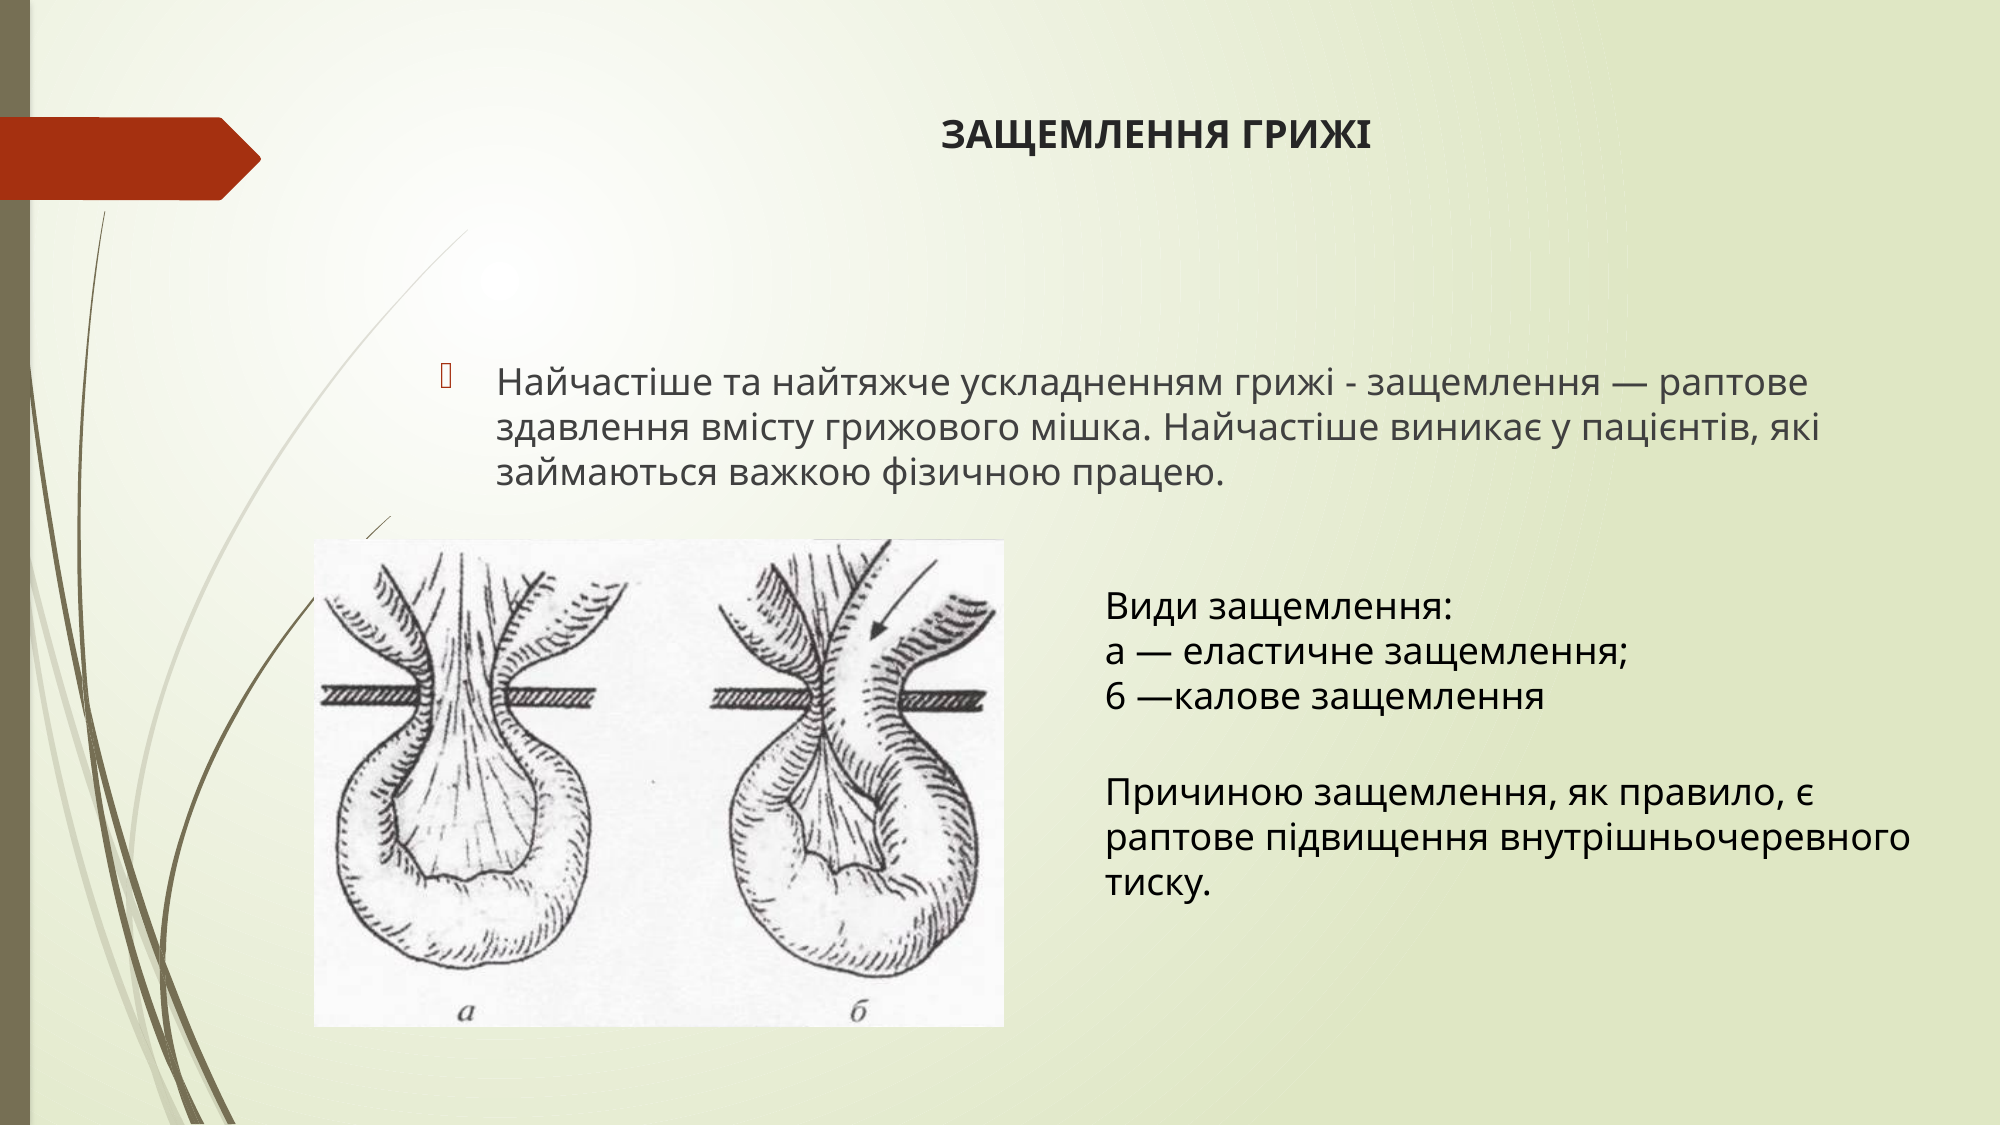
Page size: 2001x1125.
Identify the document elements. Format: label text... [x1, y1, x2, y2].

list Найчастіше та найтяжче ускладненням грижі - защемлення — раптове здавлення вмісту грижового мішка. Найчастіше виникає у пацієнтів, які займаються важкою фізичною працею. [424, 350, 1888, 512]
title ЗАЩЕМЛЕННЯ ГРИЖІ [425, 102, 1888, 212]
text_box Види защемлення: а — еластичне защемлення; 6 —калове защемлення [1090, 574, 1700, 724]
picture [314, 539, 1004, 1027]
text_box Причиною защемлення, як правило, є раптове підвищення внутрішньочеревного тиску. [1090, 760, 1951, 911]
